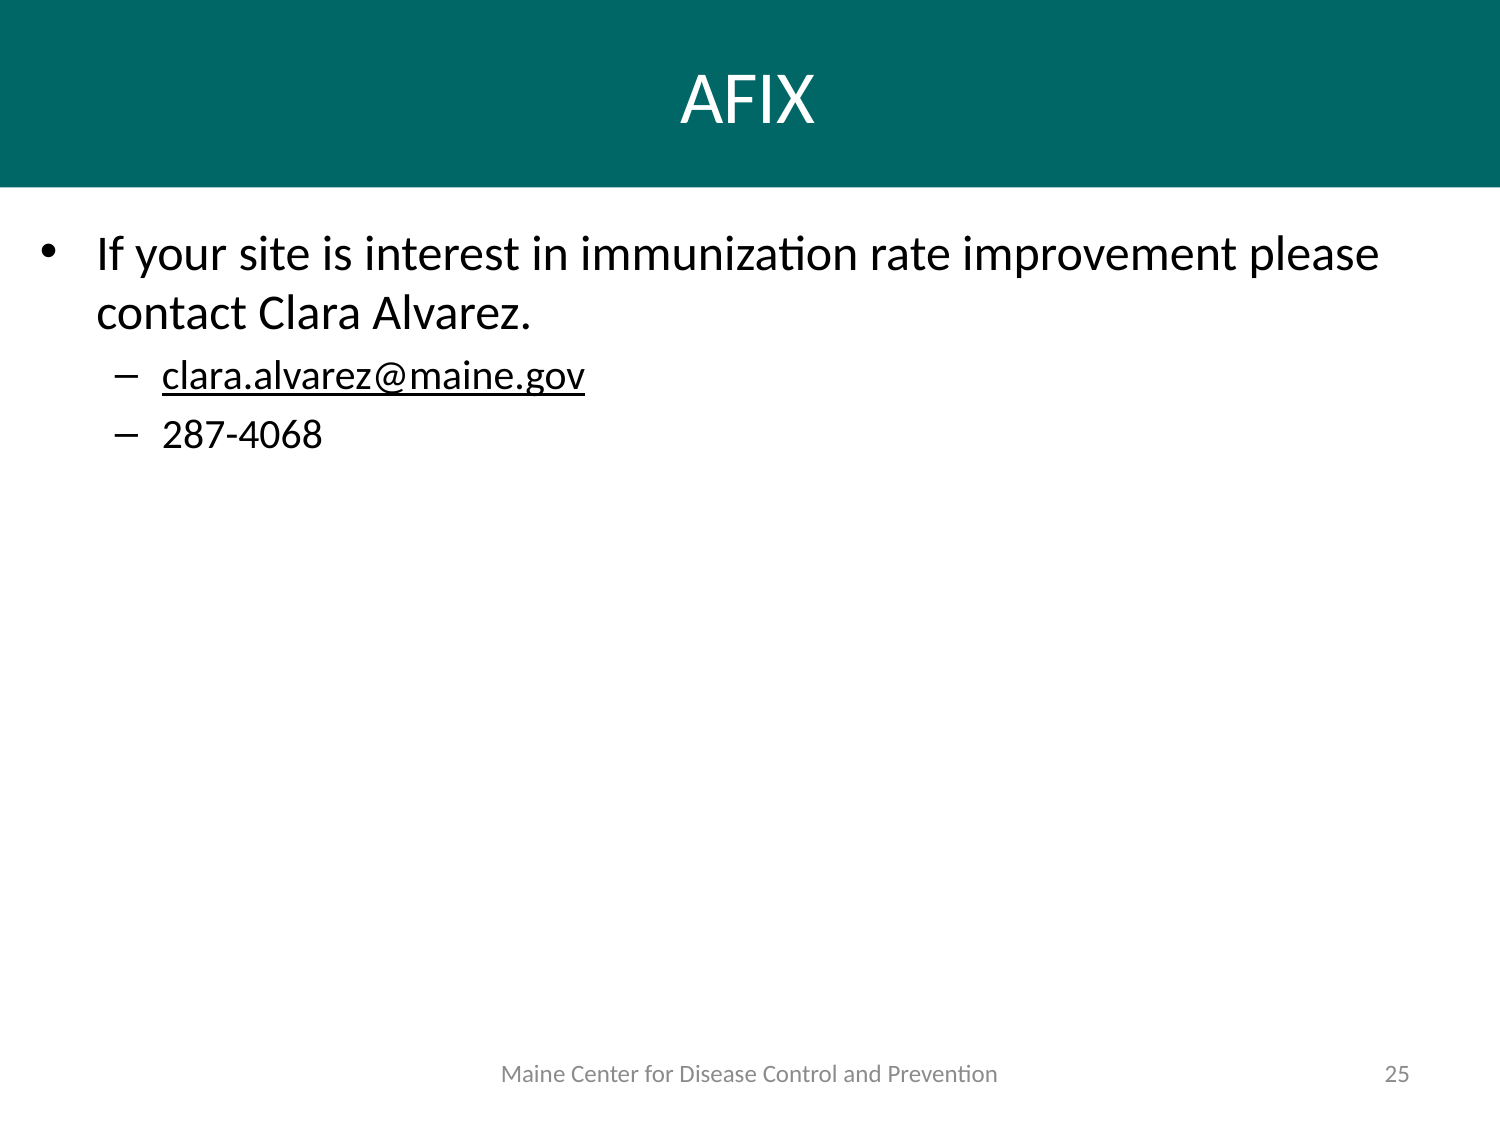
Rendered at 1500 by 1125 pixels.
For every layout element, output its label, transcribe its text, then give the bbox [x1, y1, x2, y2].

title AFIX [0, 0, 1500, 188]
list If your site is interest in immunization rate improvement please contact Clara Alvarez. clara.alvarez@maine.gov 287-4068 [24, 212, 1475, 1025]
footer Maine Center for Disease Control and Prevention [450, 1042, 1050, 1103]
slide_number 25 [1074, 1042, 1425, 1103]
